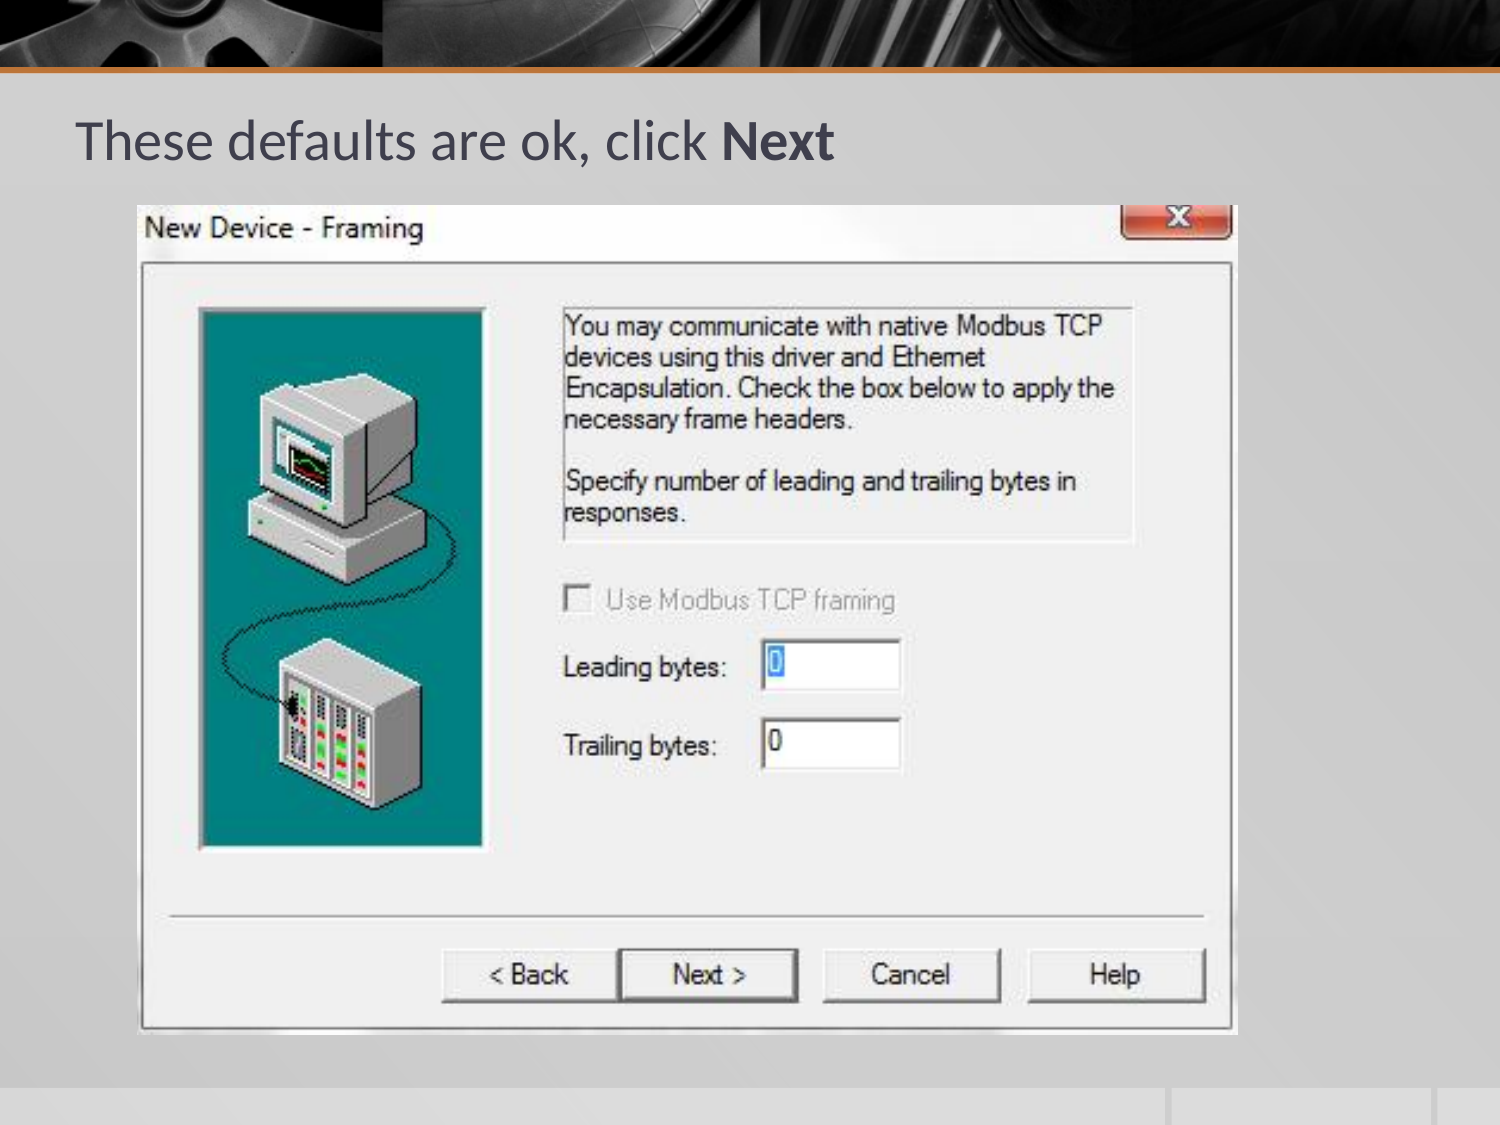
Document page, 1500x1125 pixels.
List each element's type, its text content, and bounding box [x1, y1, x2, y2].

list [137, 205, 1238, 1035]
title These defaults are ok, click Next [75, 62, 1425, 213]
picture [0, 0, 1500, 67]
